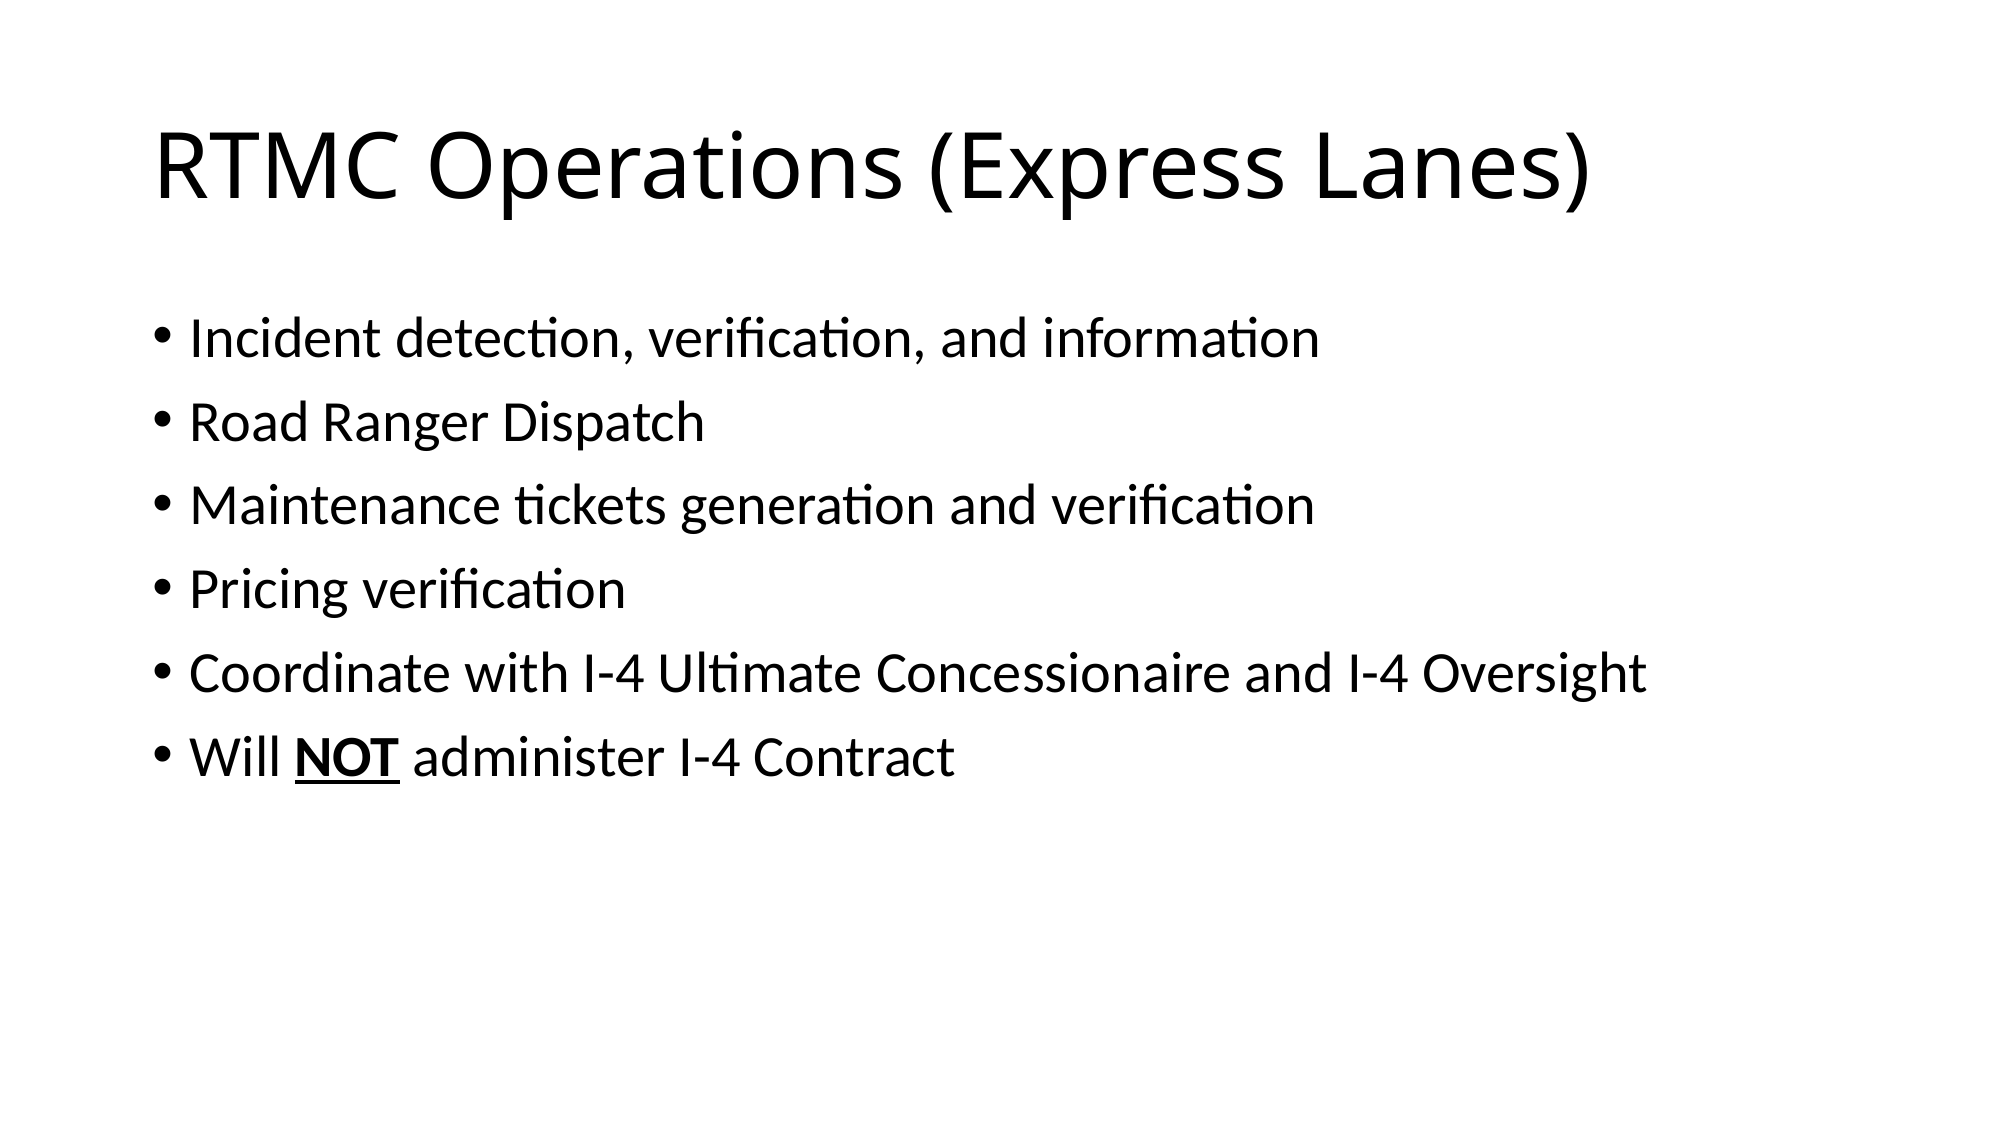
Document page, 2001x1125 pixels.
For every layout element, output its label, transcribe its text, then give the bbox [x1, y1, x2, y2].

list Incident detection, verification, and information Road Ranger Dispatch Maintenance tickets generation and verification Pricing verification Coordinate with I-4 Ultimate Concessionaire and I-4 Oversight Will NOT administer I-4 Contract [137, 299, 1863, 1014]
title RTMC Operations (Express Lanes) [137, 59, 1863, 278]
